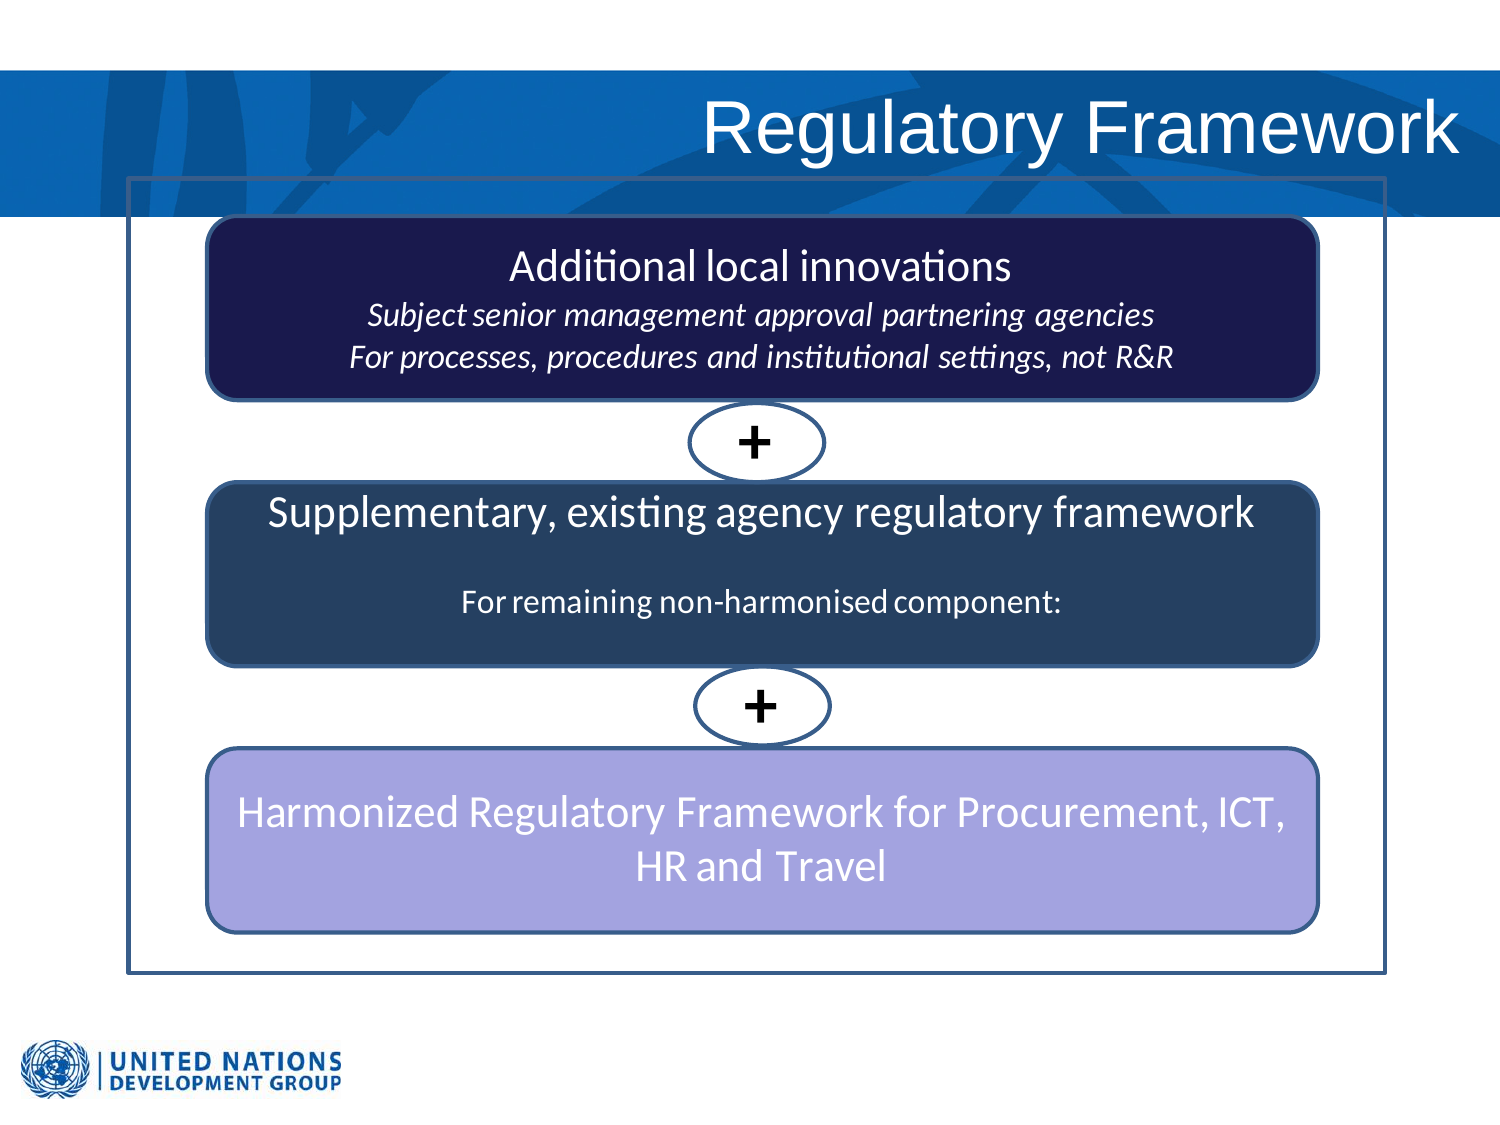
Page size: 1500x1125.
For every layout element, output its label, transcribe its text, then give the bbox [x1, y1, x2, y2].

picture [0, 70, 1500, 976]
title Regulatory Framework [125, 58, 1475, 189]
picture [21, 1040, 341, 1099]
